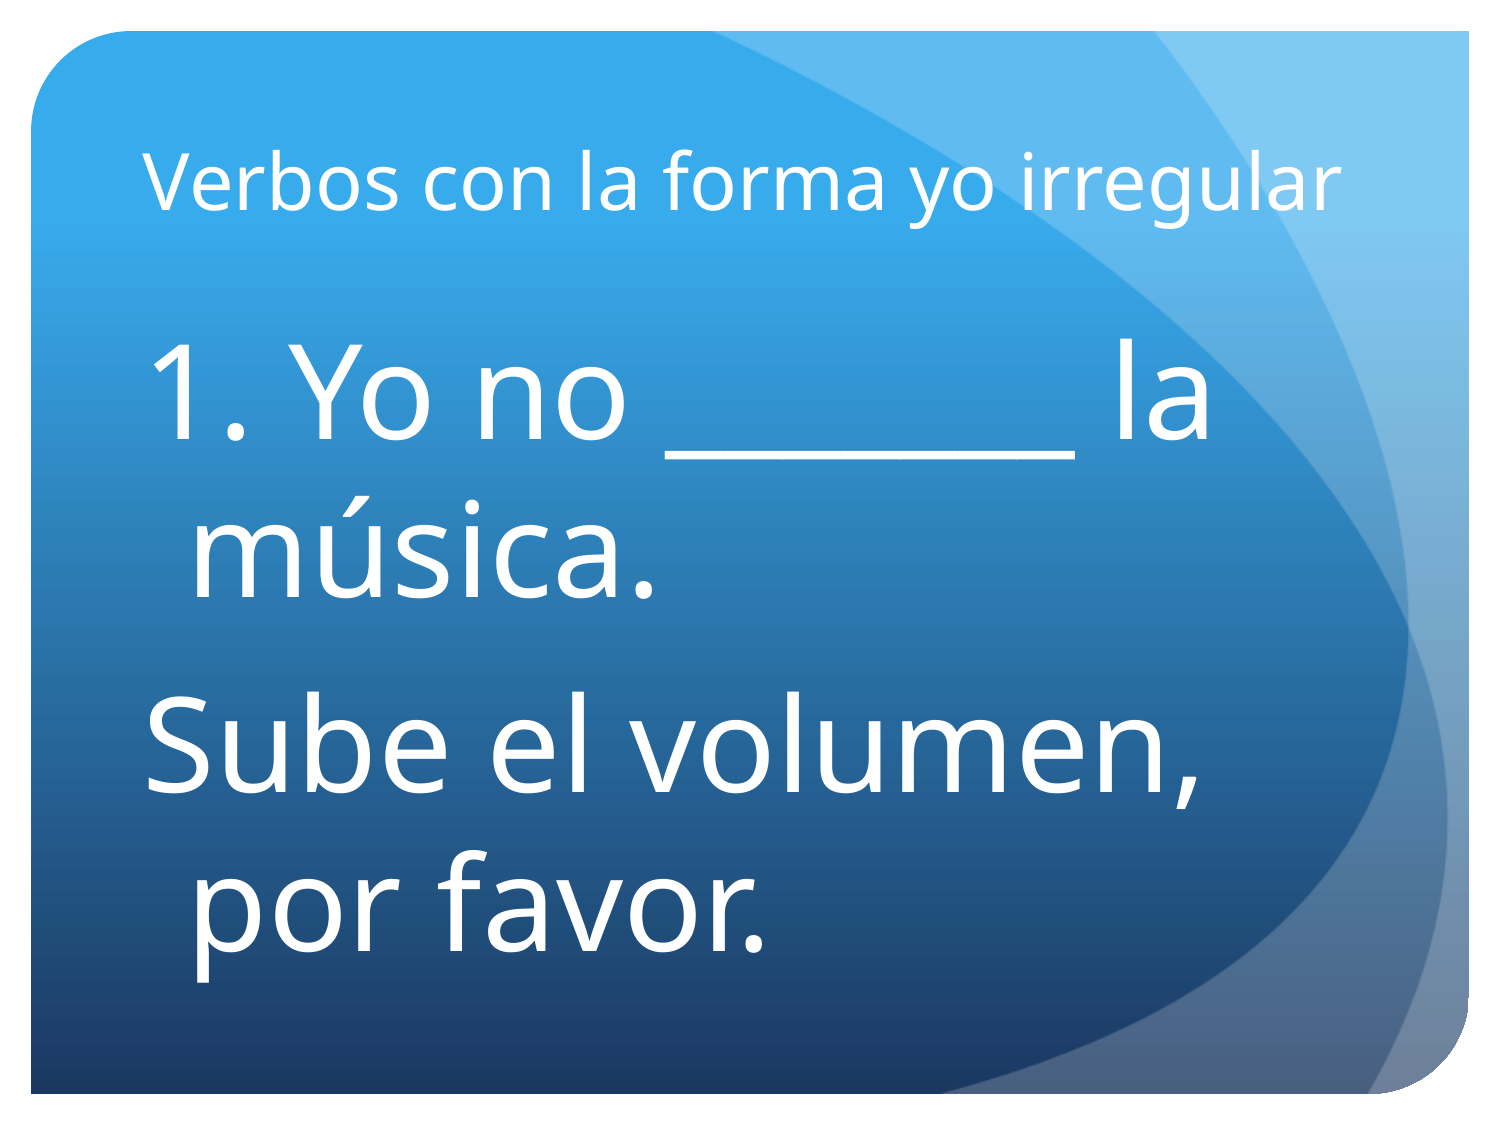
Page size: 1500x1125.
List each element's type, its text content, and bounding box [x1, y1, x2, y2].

list 1. Yo no _______ la música. Sube el volumen, por favor. [127, 299, 1372, 991]
picture [24, 30, 1473, 1094]
title Verbos con la forma yo irregular [127, 62, 1372, 234]
